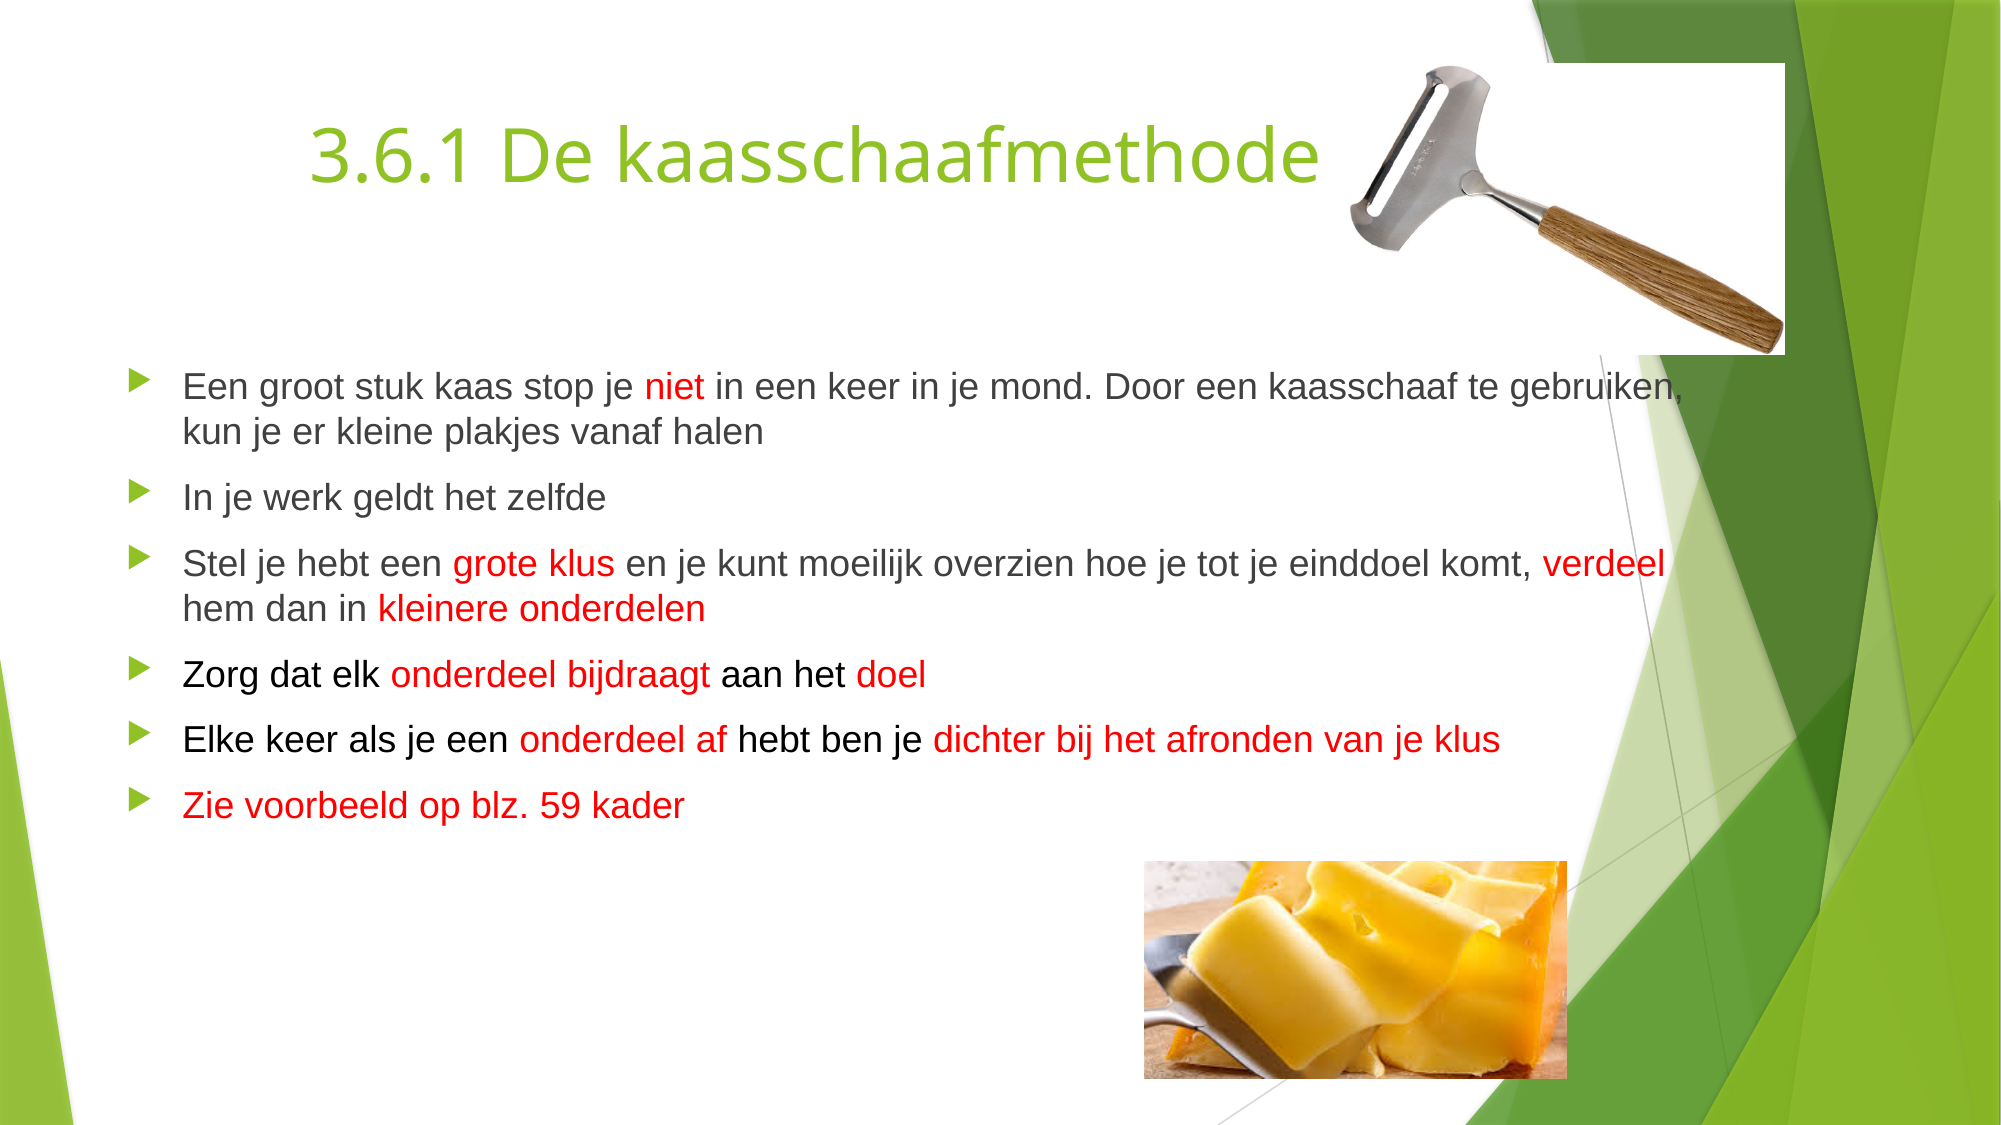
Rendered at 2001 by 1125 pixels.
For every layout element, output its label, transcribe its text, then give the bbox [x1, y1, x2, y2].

list Een groot stuk kaas stop je niet in een keer in je mond. Door een kaasschaaf te gebruiken, kun je er kleine plakjes vanaf halen In je werk geldt het zelfde Stel je hebt een grote klus en je kunt moeilijk overzien hoe je tot je einddoel komt, verdeel hem dan in kleinere onderdelen Zorg dat elk onderdeel bijdraagt aan het doel Elke keer als je een onderdeel af hebt ben je dichter bij het afronden van je klus Zie voorbeeld op blz. 59 kader [111, 354, 1749, 992]
picture [1143, 861, 1567, 1080]
title 3.6.1 De kaasschaafmethode [111, 99, 1342, 317]
picture [1347, 62, 1786, 355]
